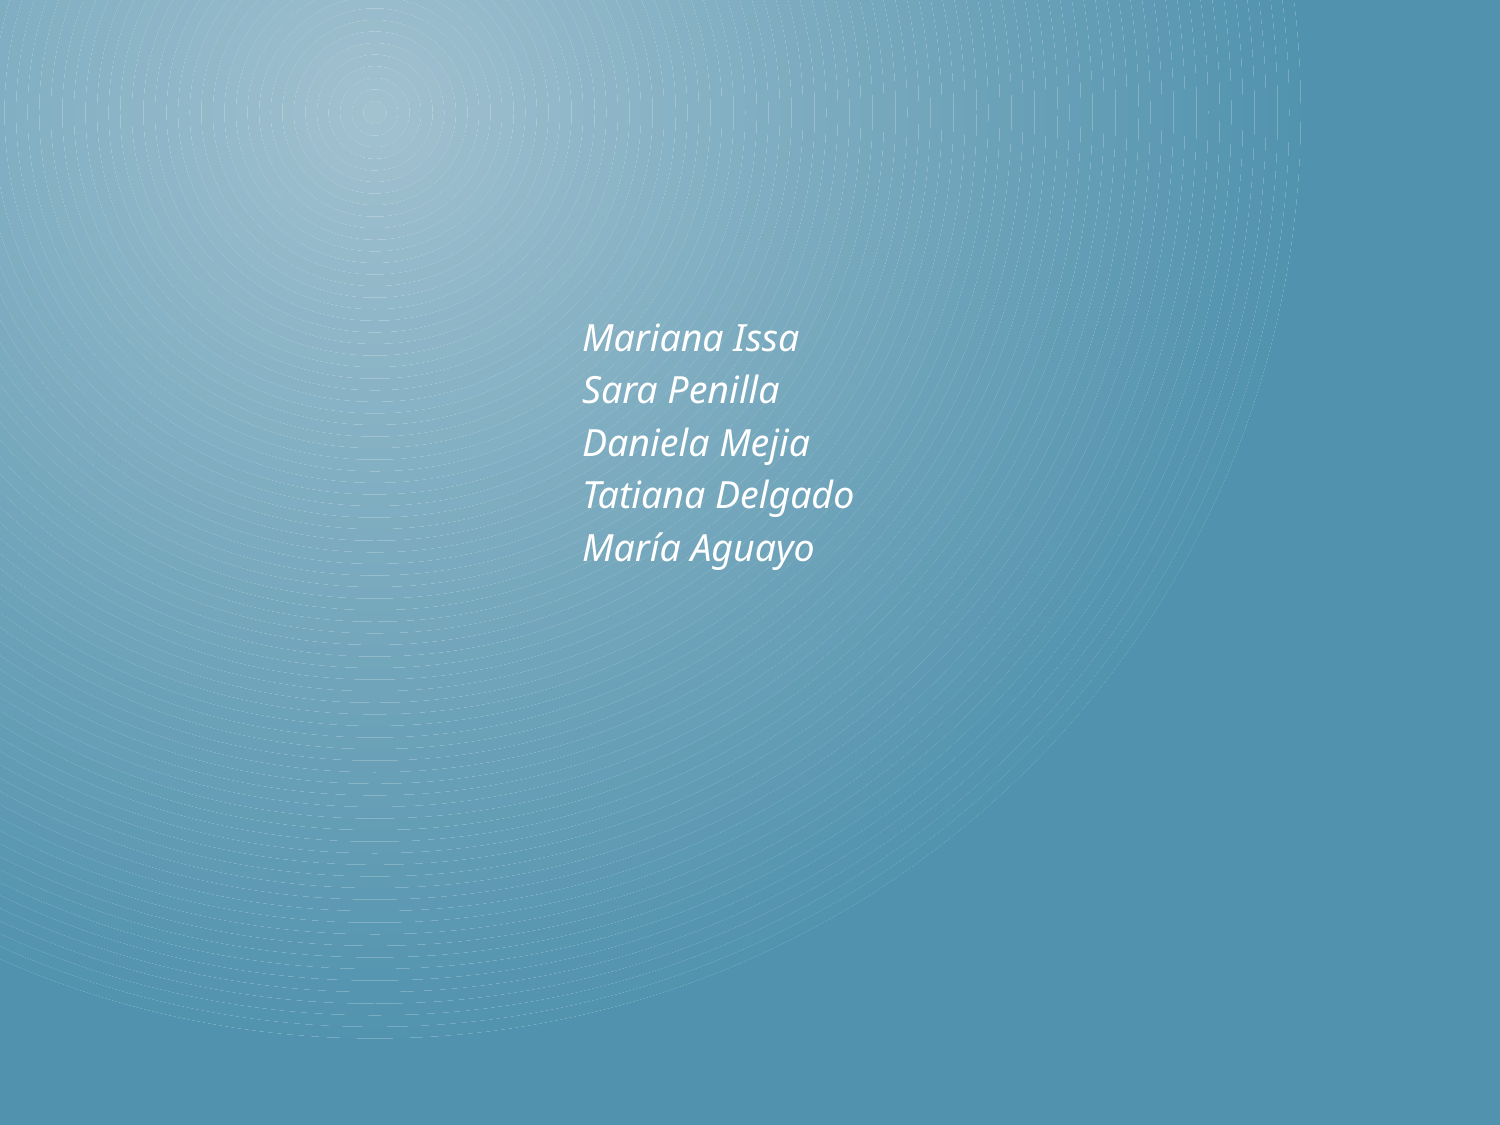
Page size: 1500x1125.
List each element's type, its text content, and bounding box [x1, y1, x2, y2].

list Mariana Issa Sara Penilla Daniela Mejia Tatiana Delgado María Aguayo [566, 253, 1260, 891]
